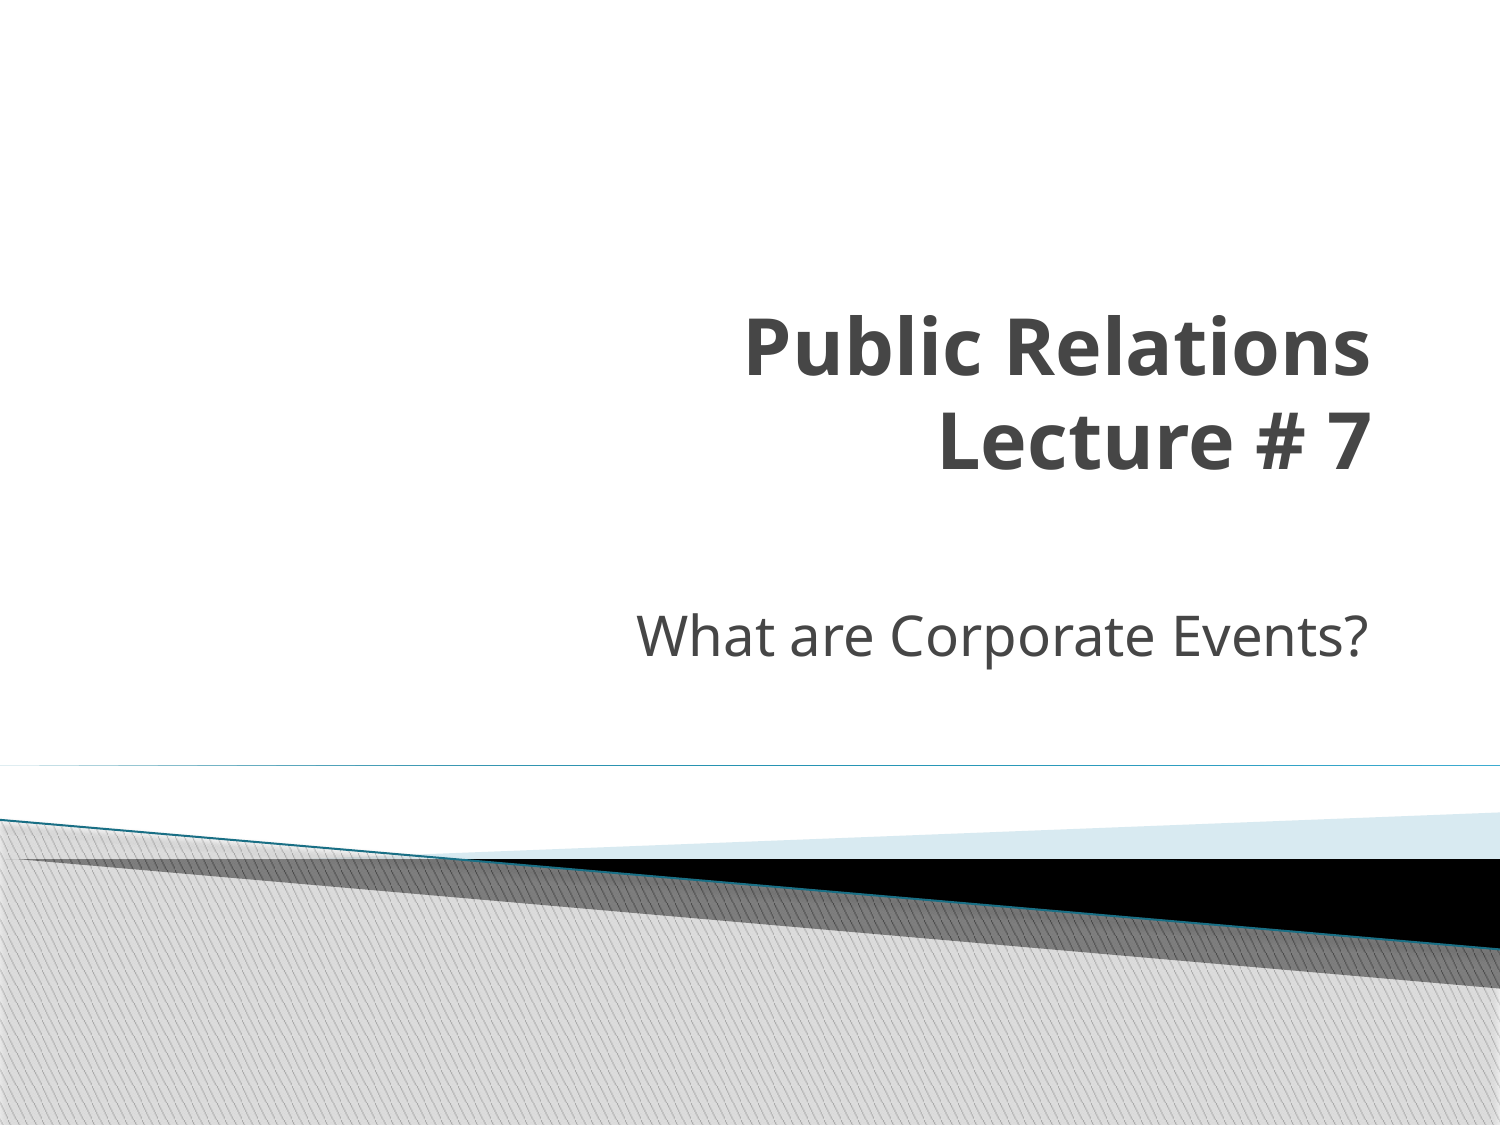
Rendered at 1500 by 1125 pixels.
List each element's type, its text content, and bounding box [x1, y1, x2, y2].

title Public Relations Lecture # 7 [112, 287, 1388, 588]
subtitle What are Corporate Events? [112, 592, 1388, 790]
picture [5, 859, 1500, 989]
